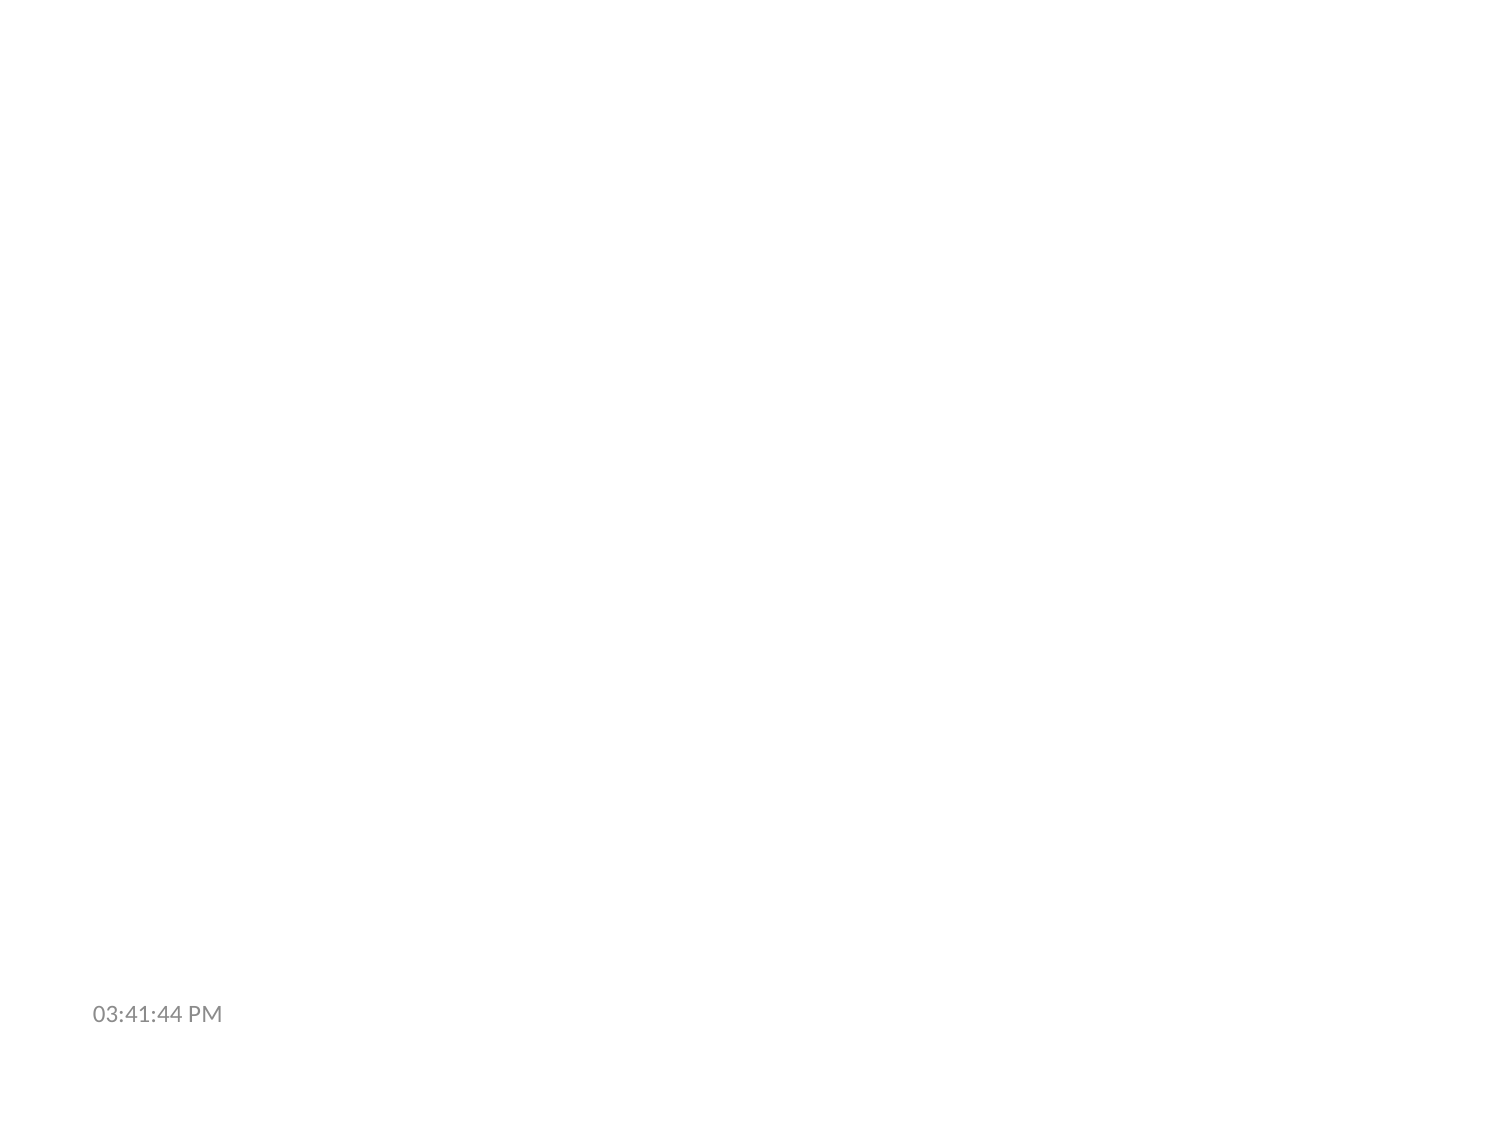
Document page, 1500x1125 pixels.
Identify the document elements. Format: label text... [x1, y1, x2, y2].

text_box 3:35:09 PM [77, 982, 428, 1043]
